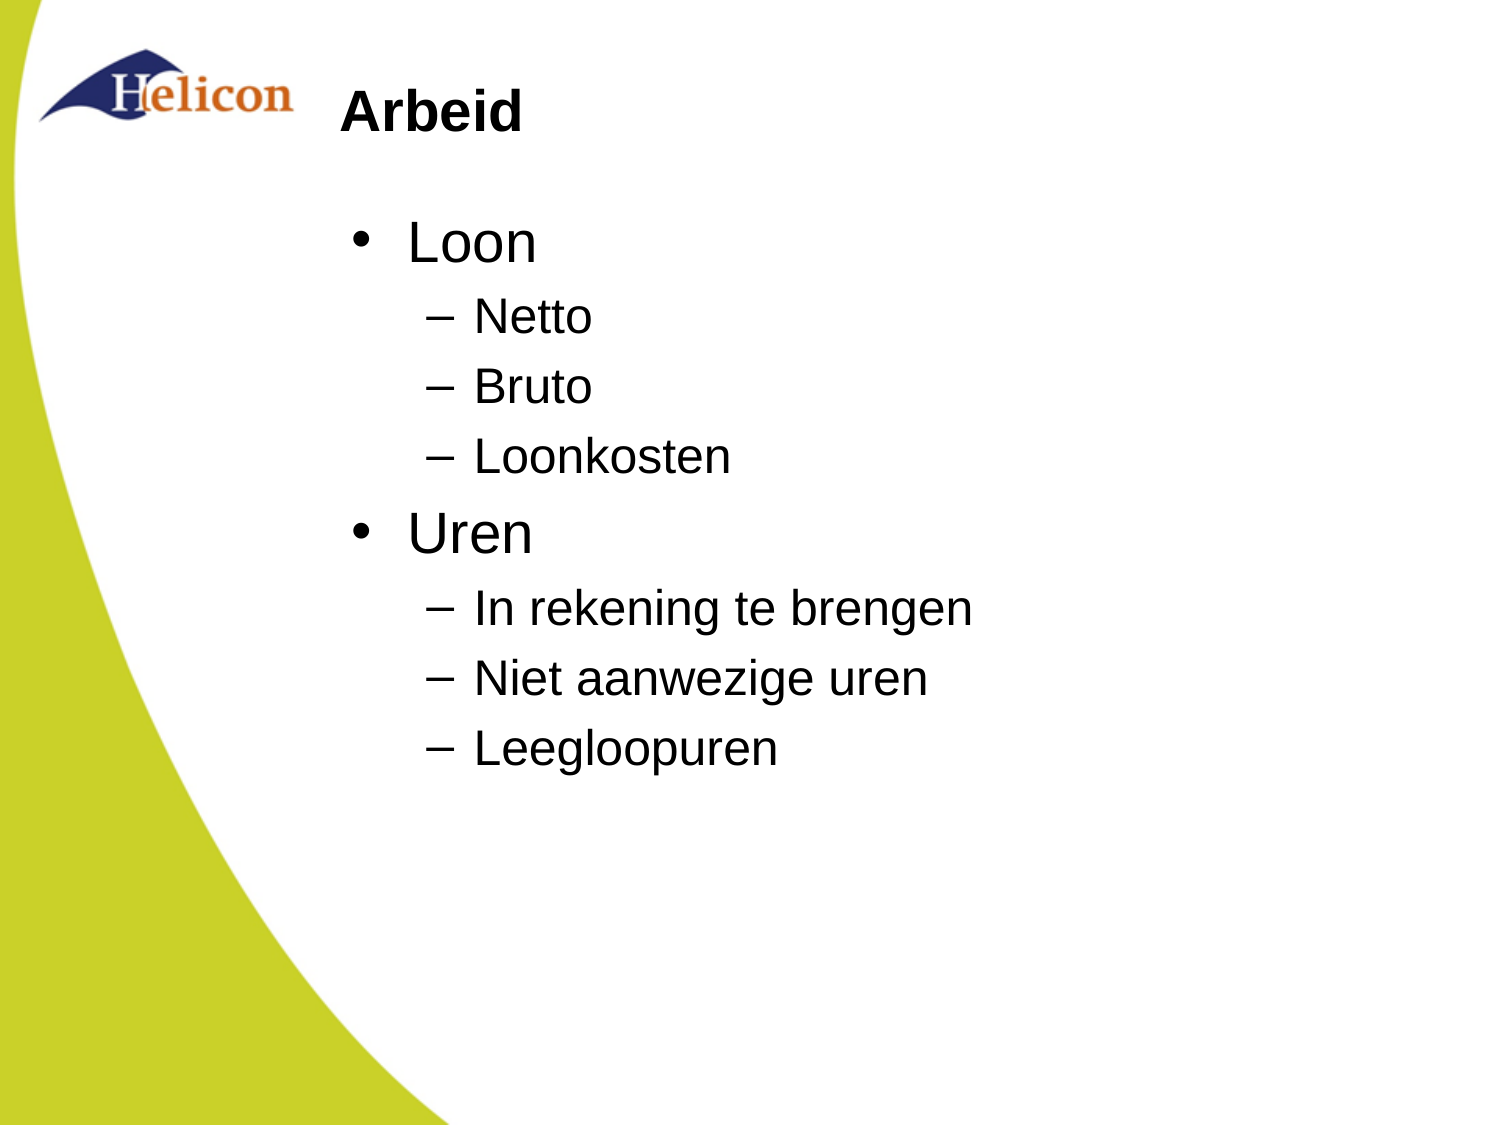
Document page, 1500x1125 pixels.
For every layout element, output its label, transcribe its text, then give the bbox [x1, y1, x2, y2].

list Loon Netto Bruto Loonkosten Uren In rekening te brengen Niet aanwezige uren Leegloopuren [336, 196, 1425, 1005]
picture [0, 0, 1500, 1125]
title Arbeid [324, 54, 1415, 161]
